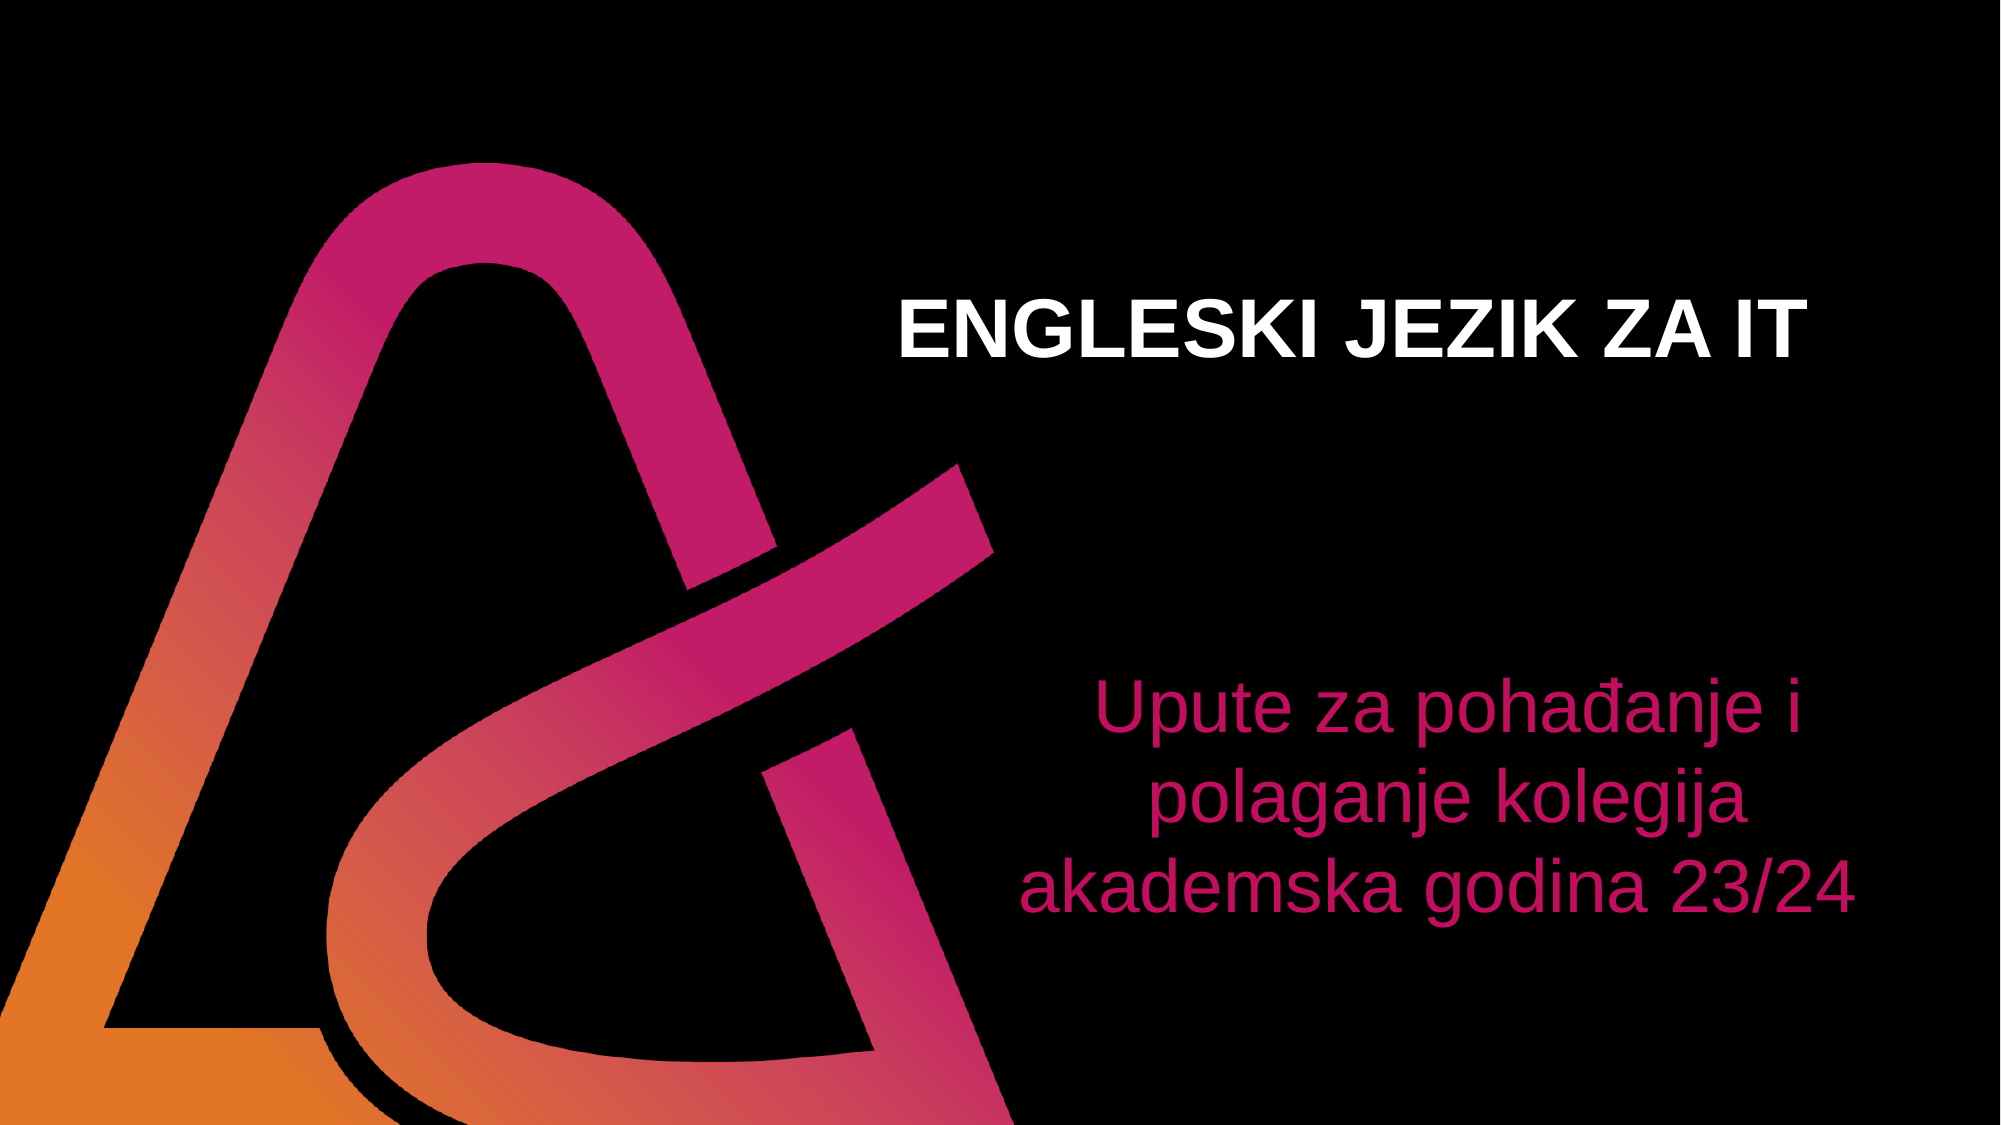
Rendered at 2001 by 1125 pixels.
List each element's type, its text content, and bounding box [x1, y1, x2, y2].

title ENGLESKI JEZIK ZA IT [835, 152, 1870, 509]
picture [0, 143, 1015, 1125]
text_box Upute za pohađanje i polaganje kolegija akademska godina 23/24 [988, 649, 1909, 935]
